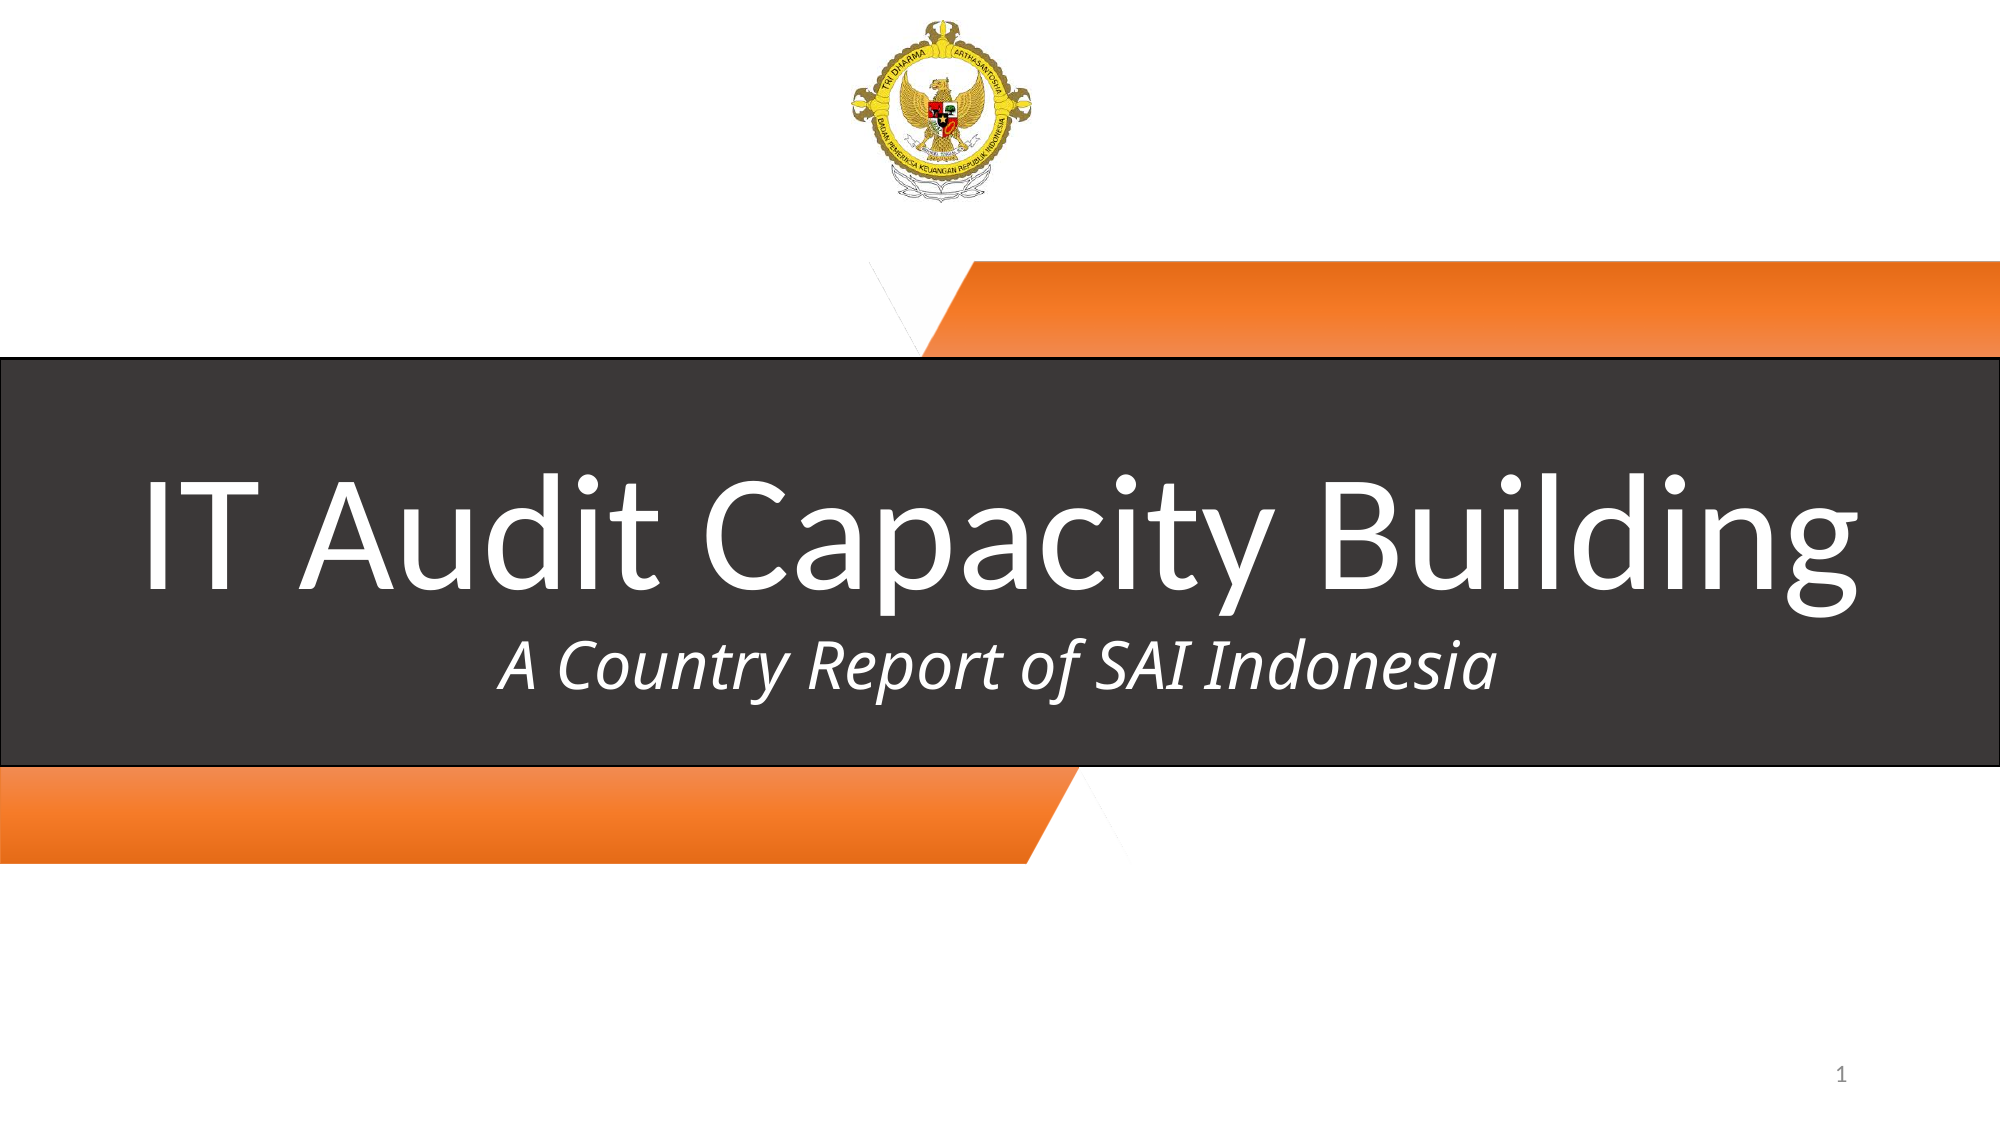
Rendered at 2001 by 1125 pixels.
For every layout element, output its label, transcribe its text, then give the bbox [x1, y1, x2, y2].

picture [851, 20, 1032, 204]
text_box IT Audit Capacity Building A Country Report of SAI Indonesia [0, 357, 2000, 767]
picture [868, 260, 2000, 361]
slide_number 1 [1412, 1042, 1863, 1103]
picture [0, 764, 1132, 865]
